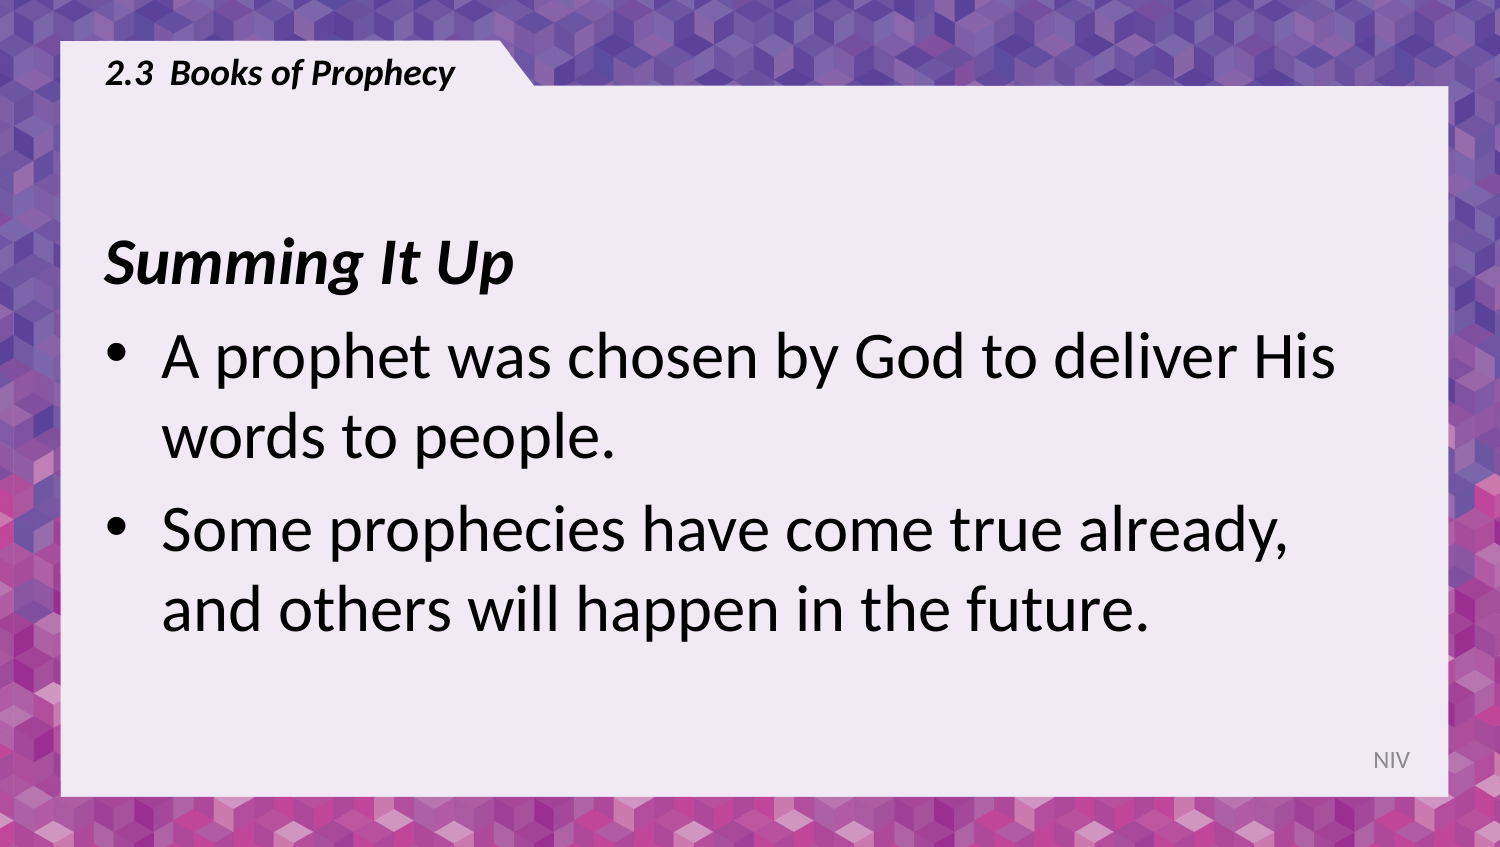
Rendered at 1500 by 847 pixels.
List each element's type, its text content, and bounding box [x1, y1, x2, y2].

list Summing It Up A prophet was chosen by God to deliver His words to people. Some prophecies have come true already, and others will happen in the future. [89, 141, 1403, 722]
picture [0, 0, 1500, 847]
footer NIV [950, 736, 1425, 782]
title 2.3 Books of Prophecy [89, 33, 1420, 108]
